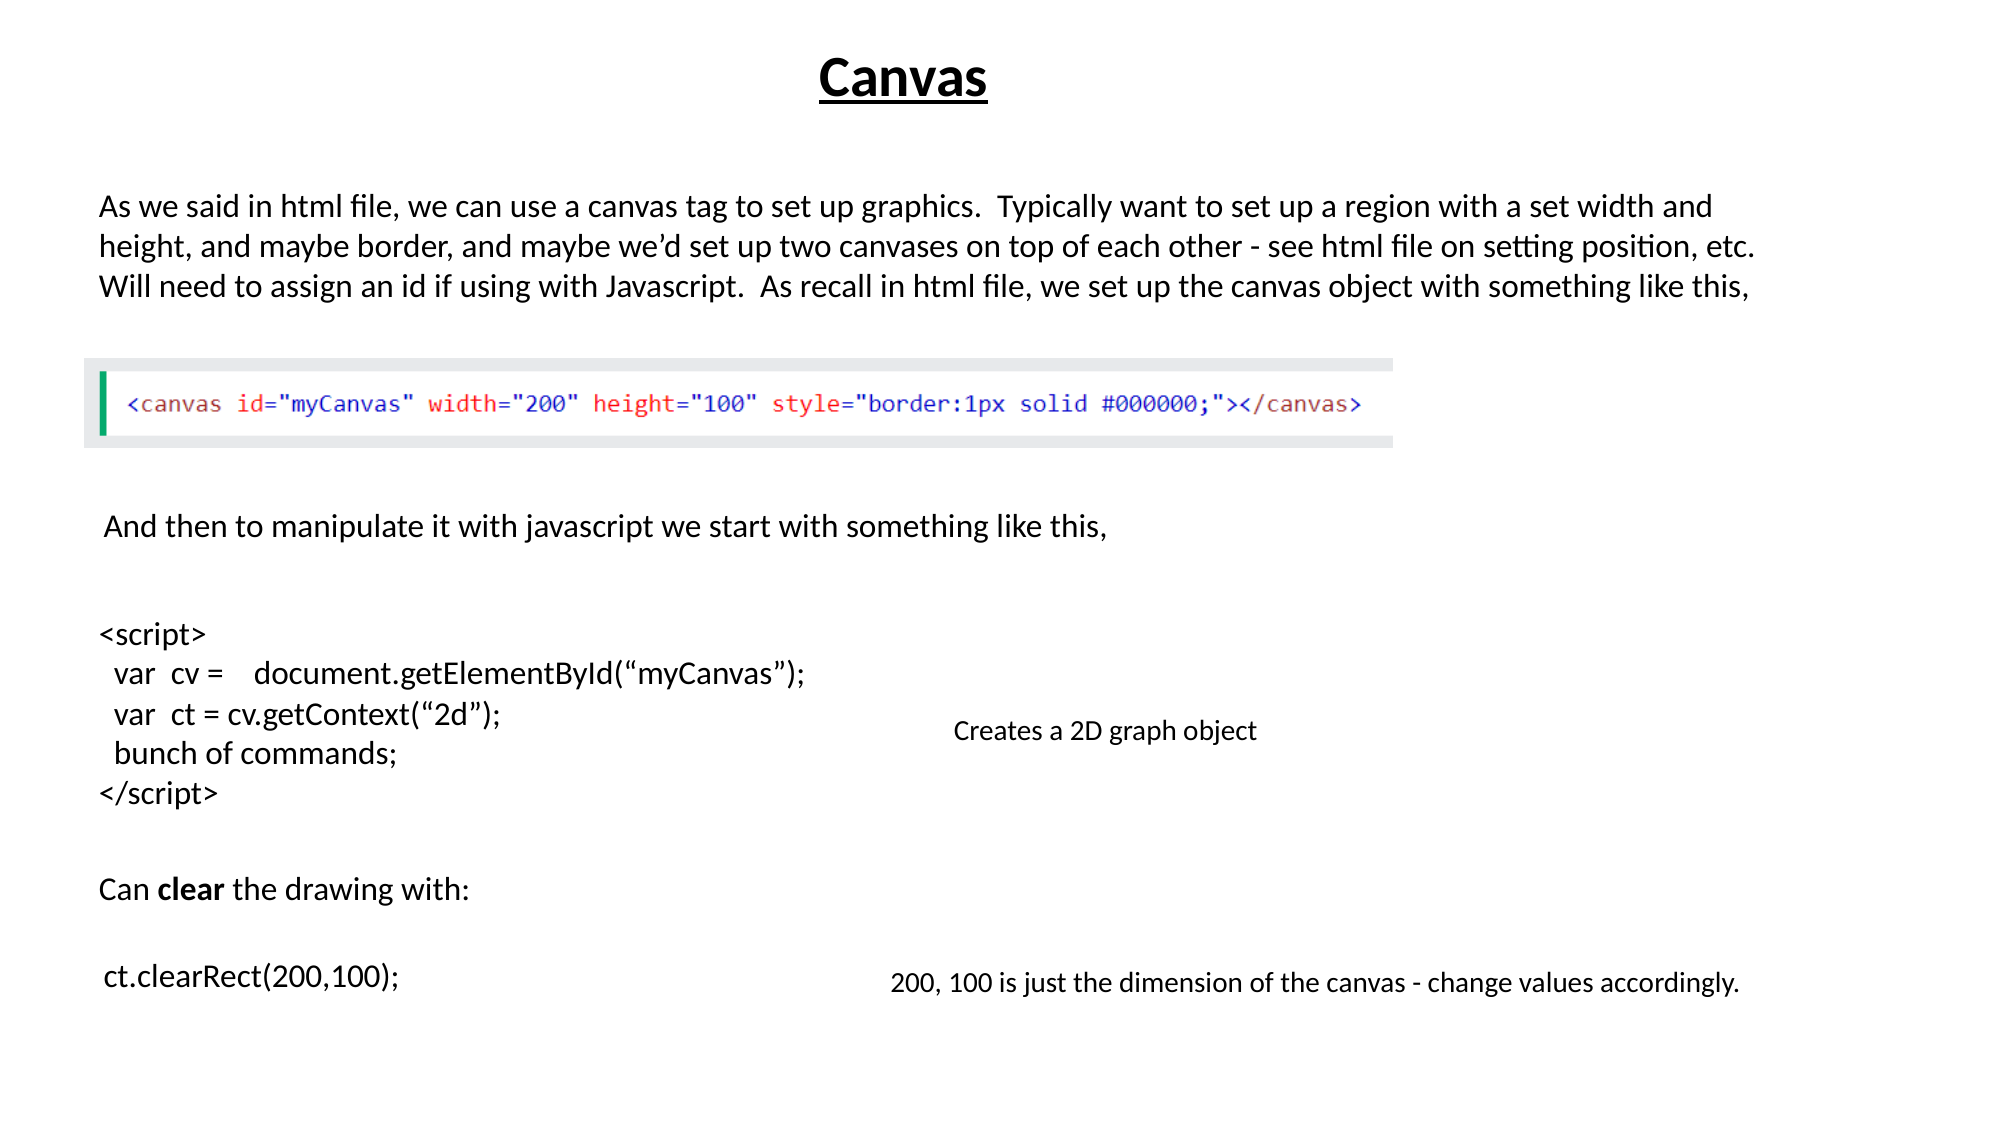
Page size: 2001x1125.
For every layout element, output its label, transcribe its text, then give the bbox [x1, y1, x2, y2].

text_box As we said in html file, we can use a canvas tag to set up graphics. Typically want to set up a region with a set width and height, and maybe border, and maybe we’d set up two canvases on top of each other - see html file on setting position, etc. Will need to assign an id if using with Javascript. As recall in html file, we set up the canvas object with something like this, [84, 176, 1807, 312]
text_box Can clear the drawing with: [84, 859, 631, 915]
text_box 200, 100 is just the dimension of the canvas - change values accordingly. [875, 956, 1789, 1007]
text_box Creates a 2D graph object [939, 703, 1296, 754]
text_box ct.clearRect(200,100); [88, 947, 439, 1002]
text_box And then to manipulate it with javascript we start with something like this, [88, 496, 1173, 552]
text_box <script> var cv = document.getElementById(“myCanvas”); var ct = cv.getContext(“2d”); bunch of commands; </script> [84, 604, 891, 819]
picture [84, 358, 1393, 448]
text_box Canvas [804, 31, 1105, 116]
